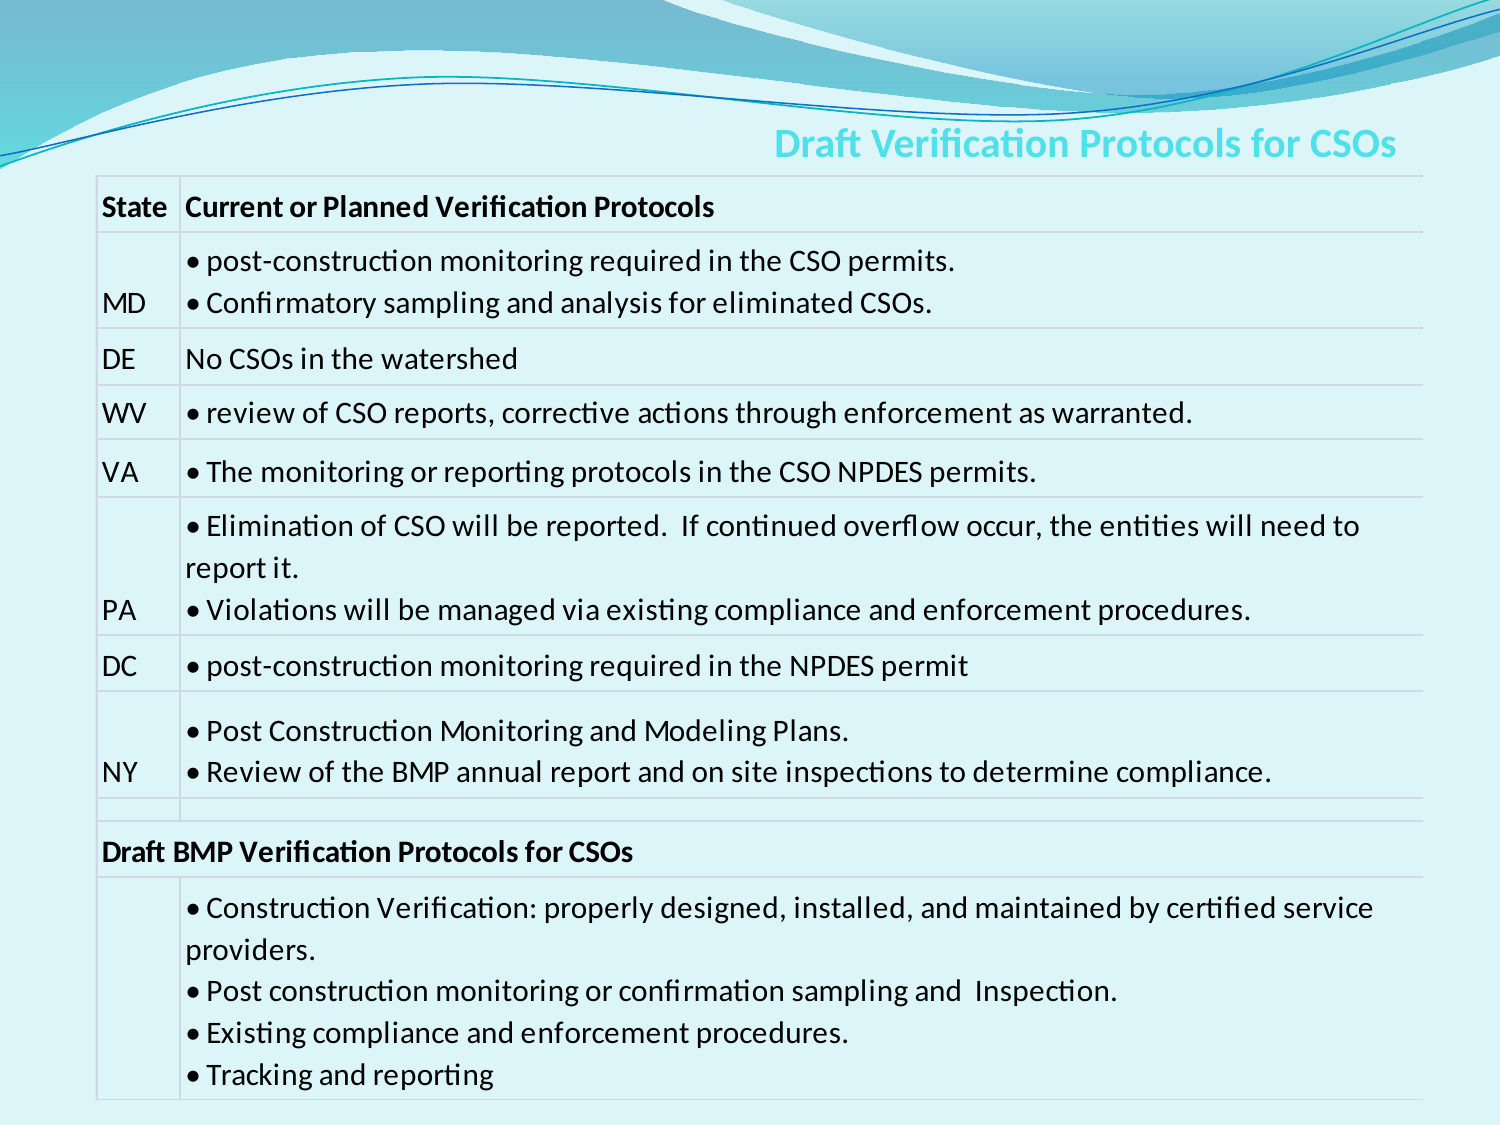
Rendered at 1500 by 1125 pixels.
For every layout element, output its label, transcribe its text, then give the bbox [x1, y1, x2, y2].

picture [95, 174, 1426, 1102]
title Draft Verification Protocols for CSOs [125, 75, 1400, 167]
